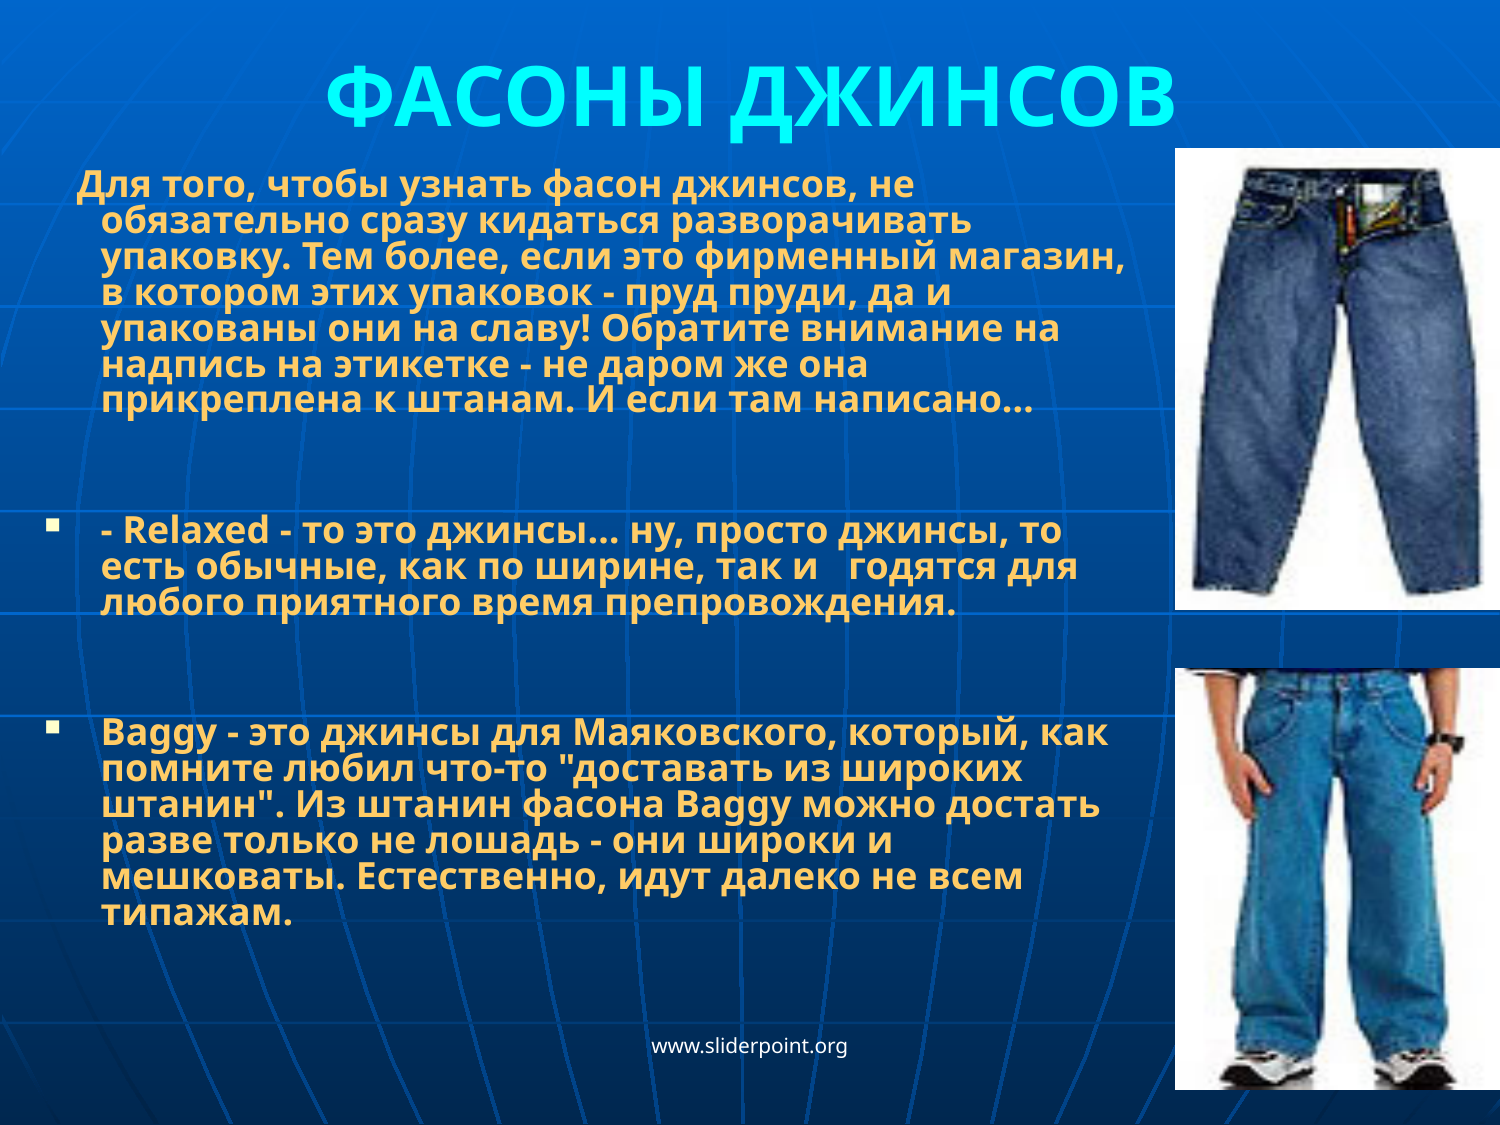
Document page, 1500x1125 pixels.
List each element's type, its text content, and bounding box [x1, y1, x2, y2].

list Для того, чтобы узнать фасон джинсов, не обязательно сразу кидаться разворачивать упаковку. Тем более, если это фирменный магазин, в котором этих упаковок - пруд пруди, да и упакованы они на славу! Обратите внимание на надпись на этикетке - не даром же она прикреплена к штанам. И если там написано… - Relaxed - то это джинсы… ну, просто джинсы, то есть обычные, как по ширине, так и годятся для любого приятного время препровождения. Baggy - это джинсы для Маяковского, который, как помните любил что-то "доставать из широких штанин". Из штанин фасона Baggy можно достать разве только не лошадь - они широки и мешковаты. Естественно, идут далеко не всем типажам. [29, 160, 1152, 1083]
picture [1174, 668, 1500, 1090]
title ФАСОНЫ ДЖИНСОВ [76, 0, 1428, 188]
footer www.sliderpoint.org [512, 1024, 988, 1101]
picture [1174, 148, 1500, 610]
